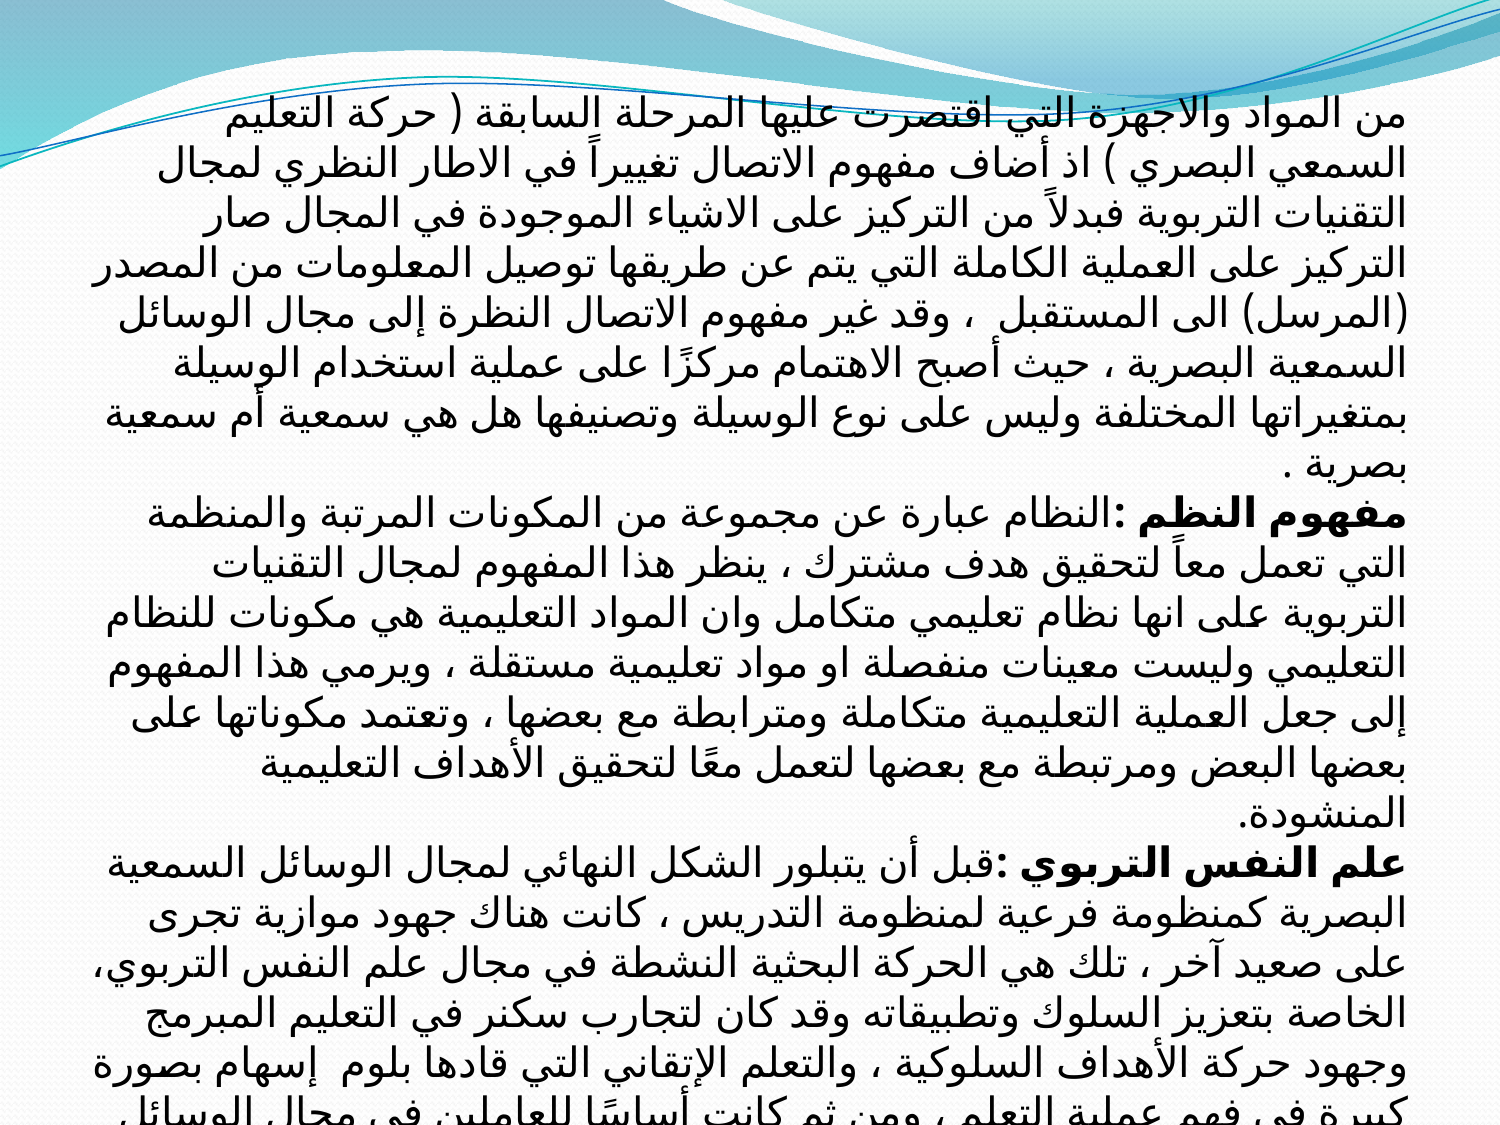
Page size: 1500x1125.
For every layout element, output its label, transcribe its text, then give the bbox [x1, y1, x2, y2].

text_box من المواد والاجهزة التي اقتصرت عليها المرحلة السابقة ( حركة التعليم السمعي البصري ) اذ أضاف مفهوم الاتصال تغييراً في الاطار النظري لمجال التقنيات التربوية فبدلاً من التركيز على الاشياء الموجودة في المجال صار التركيز على العملية الكاملة التي يتم عن طريقها توصيل المعلومات من المصدر (المرسل) الى المستقبل ، وقد غير مفهوم الاتصال النظرة إلى مجال الوسائل السمعية البصرية ، حيث أصبح الاهتمام مركزًا على عملية استخدام الوسيلة بمتغيراتها المختلفة وليس على نوع الوسيلة وتصنيفها هل هي سمعية أم سمعية بصرية . مفهوم النظم :النظام عبارة عن مجموعة من المكونات المرتبة والمنظمة التي تعمل معاً لتحقيق هدف مشترك ، ينظر هذا المفهوم لمجال التقنيات التربوية على انها نظام تعليمي متكامل وان المواد التعليمية هي مكونات للنظام التعليمي وليست معينات منفصلة او مواد تعليمية مستقلة ، ويرمي هذا المفهوم إلى جعل العملية التعليمية متكاملة ومترابطة مع بعضها ، وتعتمد مكوناتها على بعضها البعض ومرتبطة مع بعضها لتعمل معًا لتحقيق الأهداف التعليمية المنشودة. علم النفس التربوي :قبل أن يتبلور الشكل النهائي لمجال الوسائل السمعية البصرية كمنظومة فرعية لمنظومة التدريس ، كانت هناك جهود موازية تجرى على صعيد آخر ، تلك هي الحركة البحثية النشطة في مجال علم النفس التربوي، الخاصة بتعزيز السلوك وتطبيقاته وقد كان لتجارب سكنر في التعليم المبرمج وجهود حركة الأهداف السلوكية ، والتعلم الإتقاني التي قادها بلوم إسهام بصورة كبيرة في فهم عملية التعلم ، ومن ثم كانت أساسًا للعاملين في مجال الوسائل السمعية البصرية ، لبناء مفاهيمهم عن كيفية توظيف هذه الوسائل لحدوث التعلم على نحو أفضل . [64, 78, 1424, 1125]
